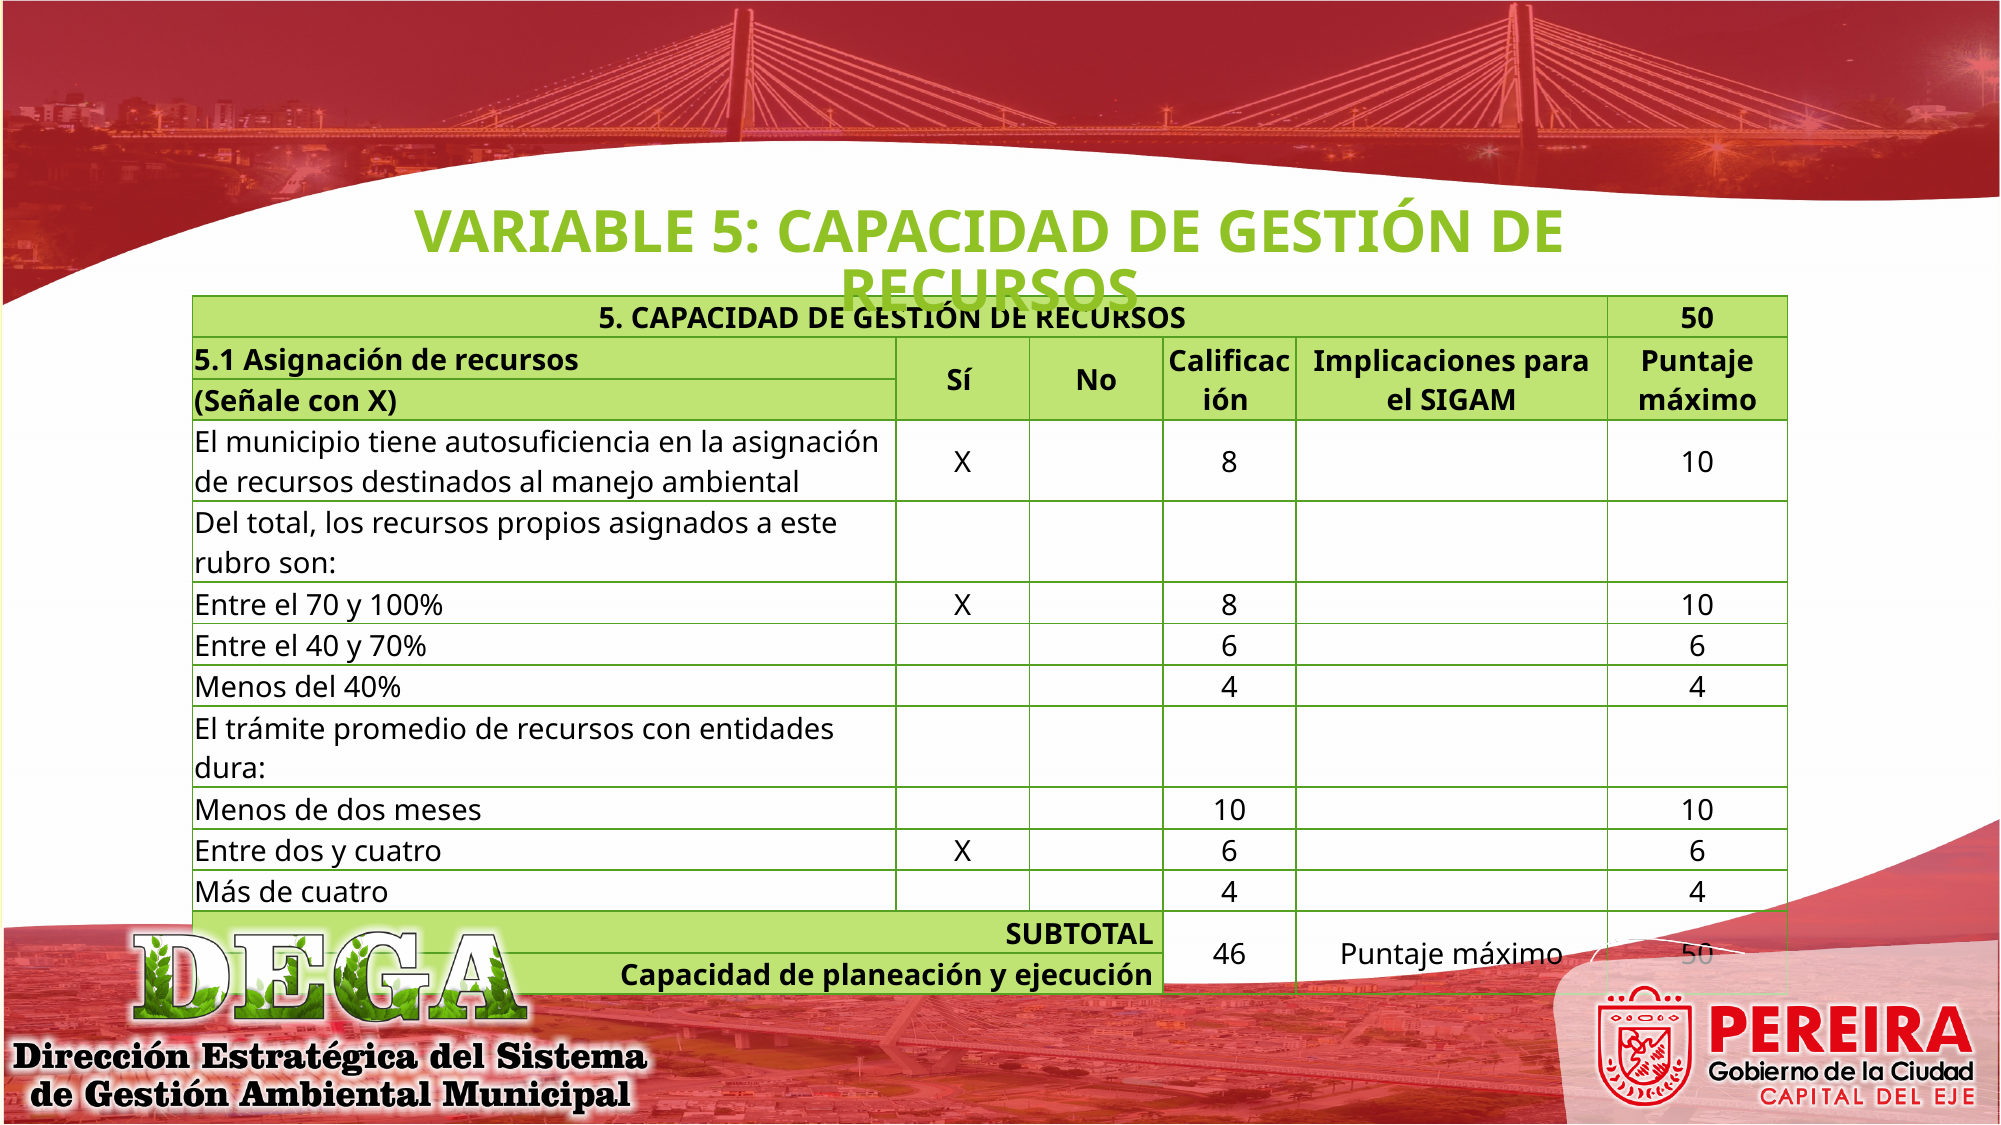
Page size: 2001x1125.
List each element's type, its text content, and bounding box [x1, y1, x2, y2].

table_cell El municipio tiene autosuficiencia en la asignación de recursos destinados al manejo ambiental [193, 421, 895, 500]
table_cell 50 [1608, 912, 1787, 920]
table_cell 10 [1608, 583, 1787, 623]
table_cell Menos de dos meses [193, 788, 895, 828]
table_cell [1164, 707, 1295, 786]
table_cell No [1030, 338, 1162, 419]
table_cell Puntaje máximo [1608, 338, 1787, 419]
table_cell [897, 871, 1029, 910]
table_cell 46 [1164, 912, 1295, 920]
table_cell Más de cuatro [193, 871, 895, 910]
table_header 50 [1608, 297, 1787, 336]
table_cell Del total, los recursos propios asignados a este rubro son: [193, 502, 895, 581]
table_cell [897, 707, 1029, 786]
table_cell 6 [1608, 624, 1787, 664]
table_cell [897, 624, 1029, 664]
table_cell (Señale con X) [193, 380, 895, 419]
table_cell X [897, 583, 1029, 623]
table_cell 10 [1608, 788, 1787, 828]
table_cell El trámite promedio de recursos con entidades dura: [193, 707, 895, 786]
table_cell 8 [1164, 421, 1295, 500]
table_cell [1030, 624, 1162, 664]
table_cell [1030, 707, 1162, 786]
table_cell [1164, 502, 1295, 581]
table_cell SUBTOTAL [193, 912, 1162, 920]
table_cell [1030, 871, 1162, 910]
table_cell [1297, 421, 1607, 500]
table_cell [897, 502, 1029, 581]
table_cell [1297, 624, 1607, 664]
table_cell Sí [897, 338, 1029, 419]
table_cell [897, 666, 1029, 705]
table_cell [1030, 666, 1162, 705]
table_cell [1297, 583, 1607, 623]
table_cell 8 [1164, 583, 1295, 623]
table_cell 4 [1164, 871, 1295, 910]
table_cell Puntaje máximo [1297, 912, 1607, 920]
table_cell [1030, 583, 1162, 623]
table_cell [1608, 707, 1787, 786]
table_cell [1297, 788, 1607, 828]
table_cell [1030, 788, 1162, 828]
table_cell [1297, 502, 1607, 581]
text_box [1, 920, 1998, 1125]
table_cell 6 [1608, 830, 1787, 869]
table_cell [1030, 830, 1162, 869]
table_cell [1297, 871, 1607, 910]
table_cell 4 [1608, 666, 1787, 705]
table_cell 10 [1164, 788, 1295, 828]
table_cell Entre el 40 y 70% [193, 624, 895, 664]
table_cell 4 [1608, 871, 1787, 910]
picture [0, 0, 2001, 1125]
table_cell Menos del 40% [193, 666, 895, 705]
table_cell X [897, 421, 1029, 500]
table_cell [897, 788, 1029, 828]
table_cell [1608, 502, 1787, 581]
table_cell 4 [1164, 666, 1295, 705]
table_cell 6 [1164, 830, 1295, 869]
table_cell Implicaciones para el SIGAM [1297, 338, 1607, 419]
table_cell [1297, 707, 1607, 786]
table_cell [1297, 666, 1607, 705]
table_cell 6 [1164, 624, 1295, 664]
table_cell [1297, 830, 1607, 869]
table_cell Calificación [1164, 338, 1295, 419]
table_cell 5.1 Asignación de recursos [193, 338, 895, 378]
table_cell Entre dos y cuatro [193, 830, 895, 869]
table_cell [1030, 502, 1162, 581]
table_header 5. CAPACIDAD DE GESTIÓN DE RECURSOS [193, 297, 1607, 336]
text_box VARIABLE 5: CAPACIDAD DE GESTIÓN DE RECURSOS [261, 198, 1718, 262]
table_cell X [897, 830, 1029, 869]
table_cell 10 [1608, 421, 1787, 500]
table_cell [1030, 421, 1162, 500]
table_cell Entre el 70 y 100% [193, 583, 895, 623]
